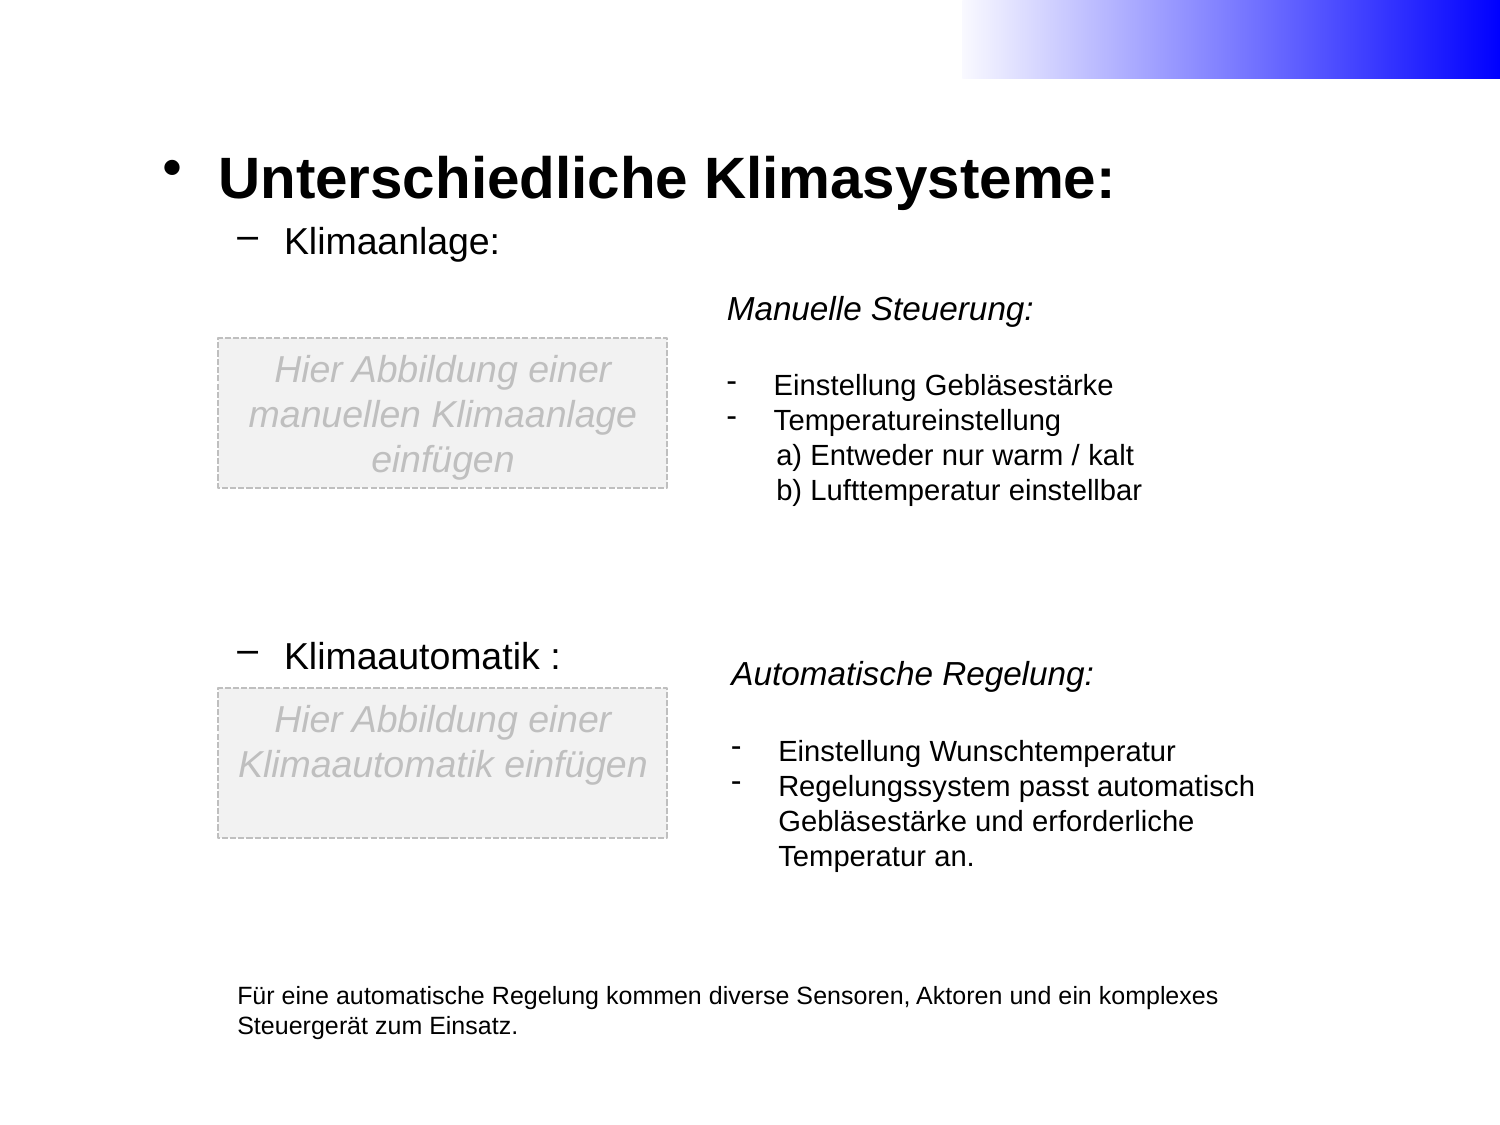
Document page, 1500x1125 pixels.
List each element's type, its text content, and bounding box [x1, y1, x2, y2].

text_box Manuelle Steuerung: Einstellung Gebläsestärke Temperatureinstellung a) Entweder nur warm / kalt b) Lufttemperatur einstellbar [637, 279, 1217, 514]
list Unterschiedliche Klimasysteme: Klimaanlage: Klimaautomatik : Für eine automatische Regelung kommen diverse Sensoren, Aktoren und ein komplexes Steuergerät zum Einsatz. [147, 132, 1329, 1066]
text_box Hier Abbildung einer manuellen Klimaanlage einfügen [218, 338, 668, 488]
text_box Hier Abbildung einer Klimaautomatik einfügen [218, 688, 668, 838]
text_box Automatische Regelung: Einstellung Wunschtemperatur Regelungssystem passt automatisch Gebläsestärke und erforderliche Temperatur an. [566, 645, 1282, 880]
